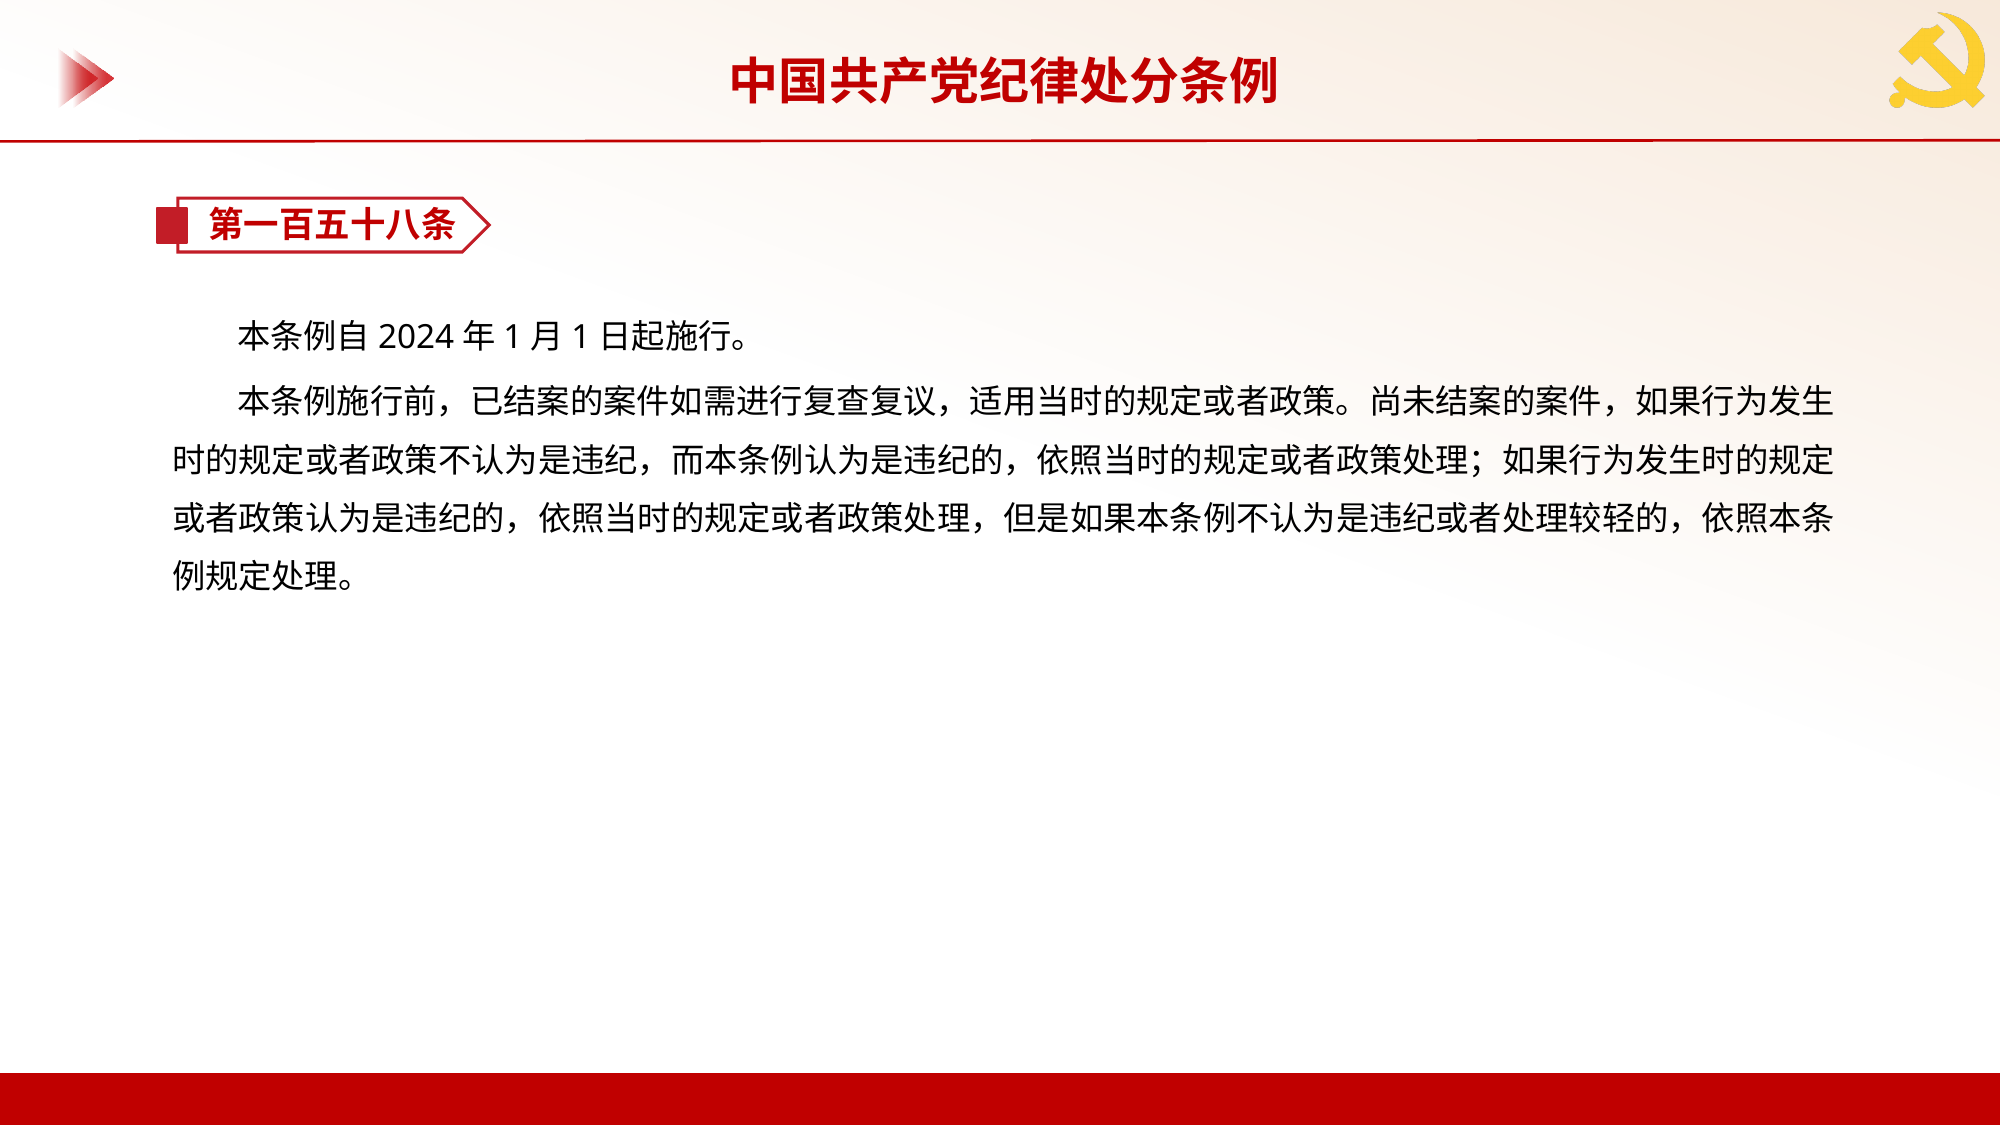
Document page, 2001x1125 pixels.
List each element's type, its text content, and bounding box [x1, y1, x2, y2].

text_box [0, 1072, 2000, 1125]
text_box 本条例施行前，已结案的案件如需进行复查复议，适用当时的规定或者政策。尚未结案的案件，如果行为发生时的规定或者政策不认为是违纪，而本条例认为是违纪的，依照当时的规定或者政策处理；如果行为发生时的规定或者政策认为是违纪的，依照当时的规定或者政策处理，但是如果本条例不认为是违纪或者处理较轻的，依照本条例规定处理。 [157, 372, 1850, 436]
text_box 本条例自2024年1月1日起施行。 [157, 289, 1850, 372]
text_box 中国共产党纪律处分条例 [303, 29, 1705, 117]
picture [1889, 12, 1985, 108]
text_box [156, 194, 490, 253]
